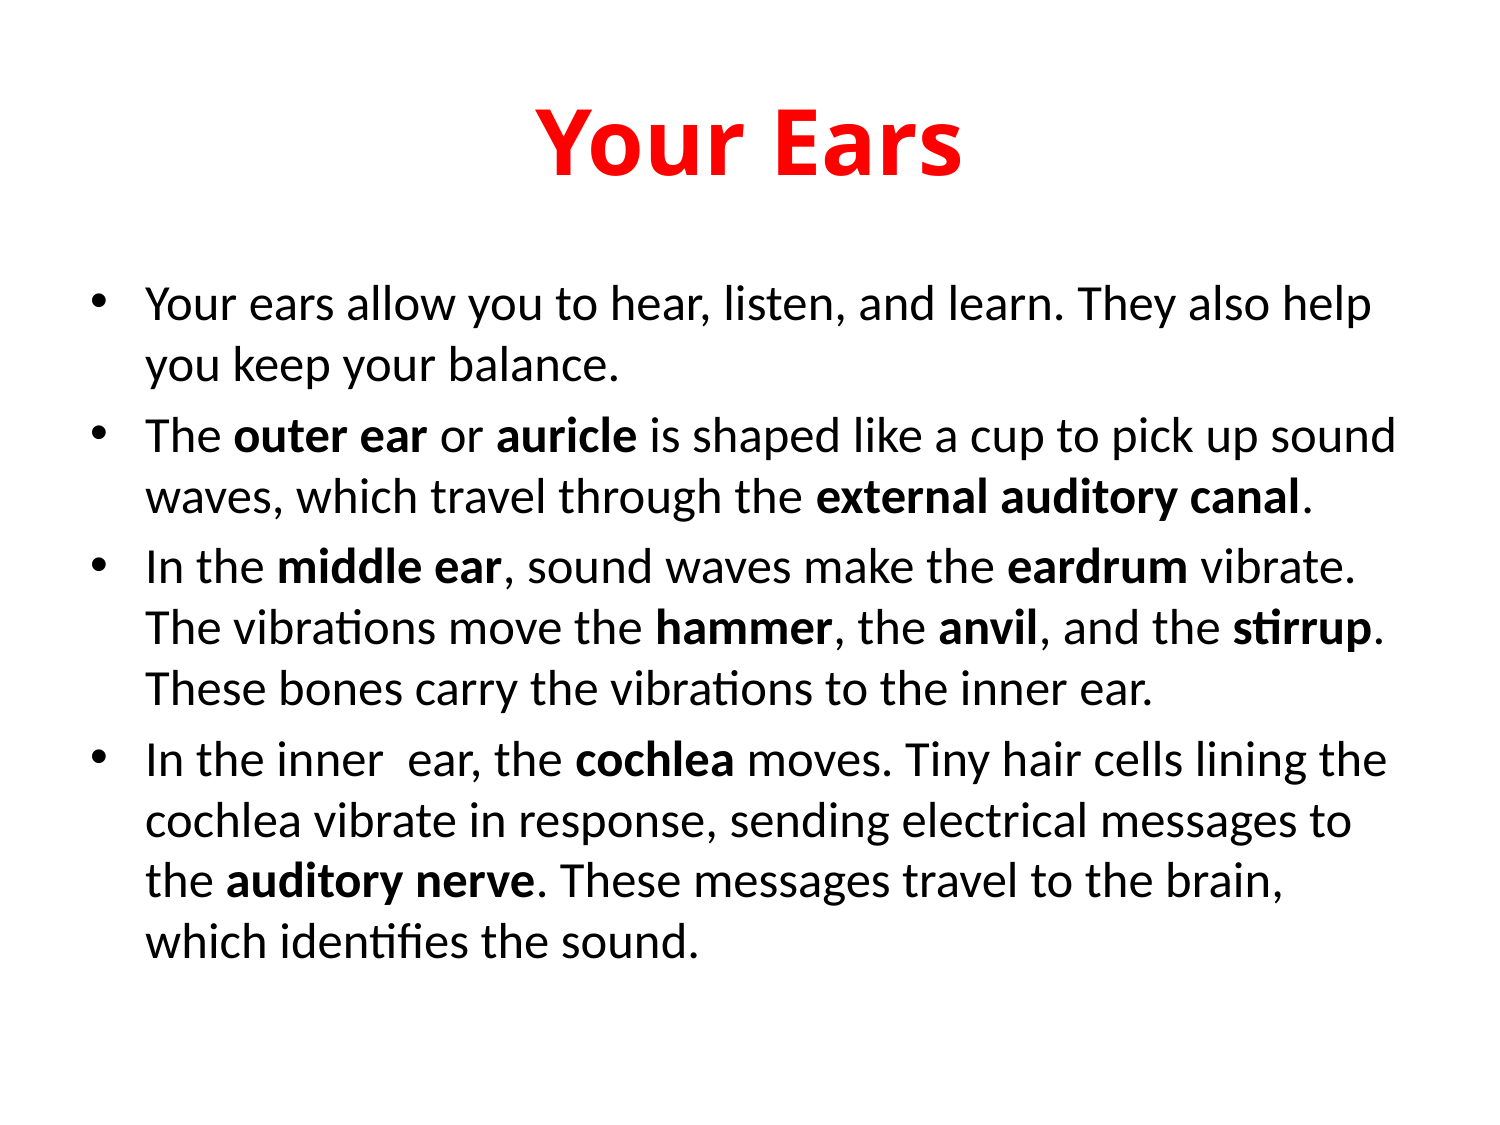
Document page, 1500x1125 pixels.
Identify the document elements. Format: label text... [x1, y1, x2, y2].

title Your Ears [75, 45, 1425, 233]
list Your ears allow you to hear, listen, and learn. They also help you keep your balance. The outer ear or auricle is shaped like a cup to pick up sound waves, which travel through the external auditory canal. In the middle ear, sound waves make the eardrum vibrate. The vibrations move the hammer, the anvil, and the stirrup. These bones carry the vibrations to the inner ear. In the inner ear, the cochlea moves. Tiny hair cells lining the cochlea vibrate in response, sending electrical messages to the auditory nerve. These messages travel to the brain, which identifies the sound. [75, 262, 1425, 1005]
